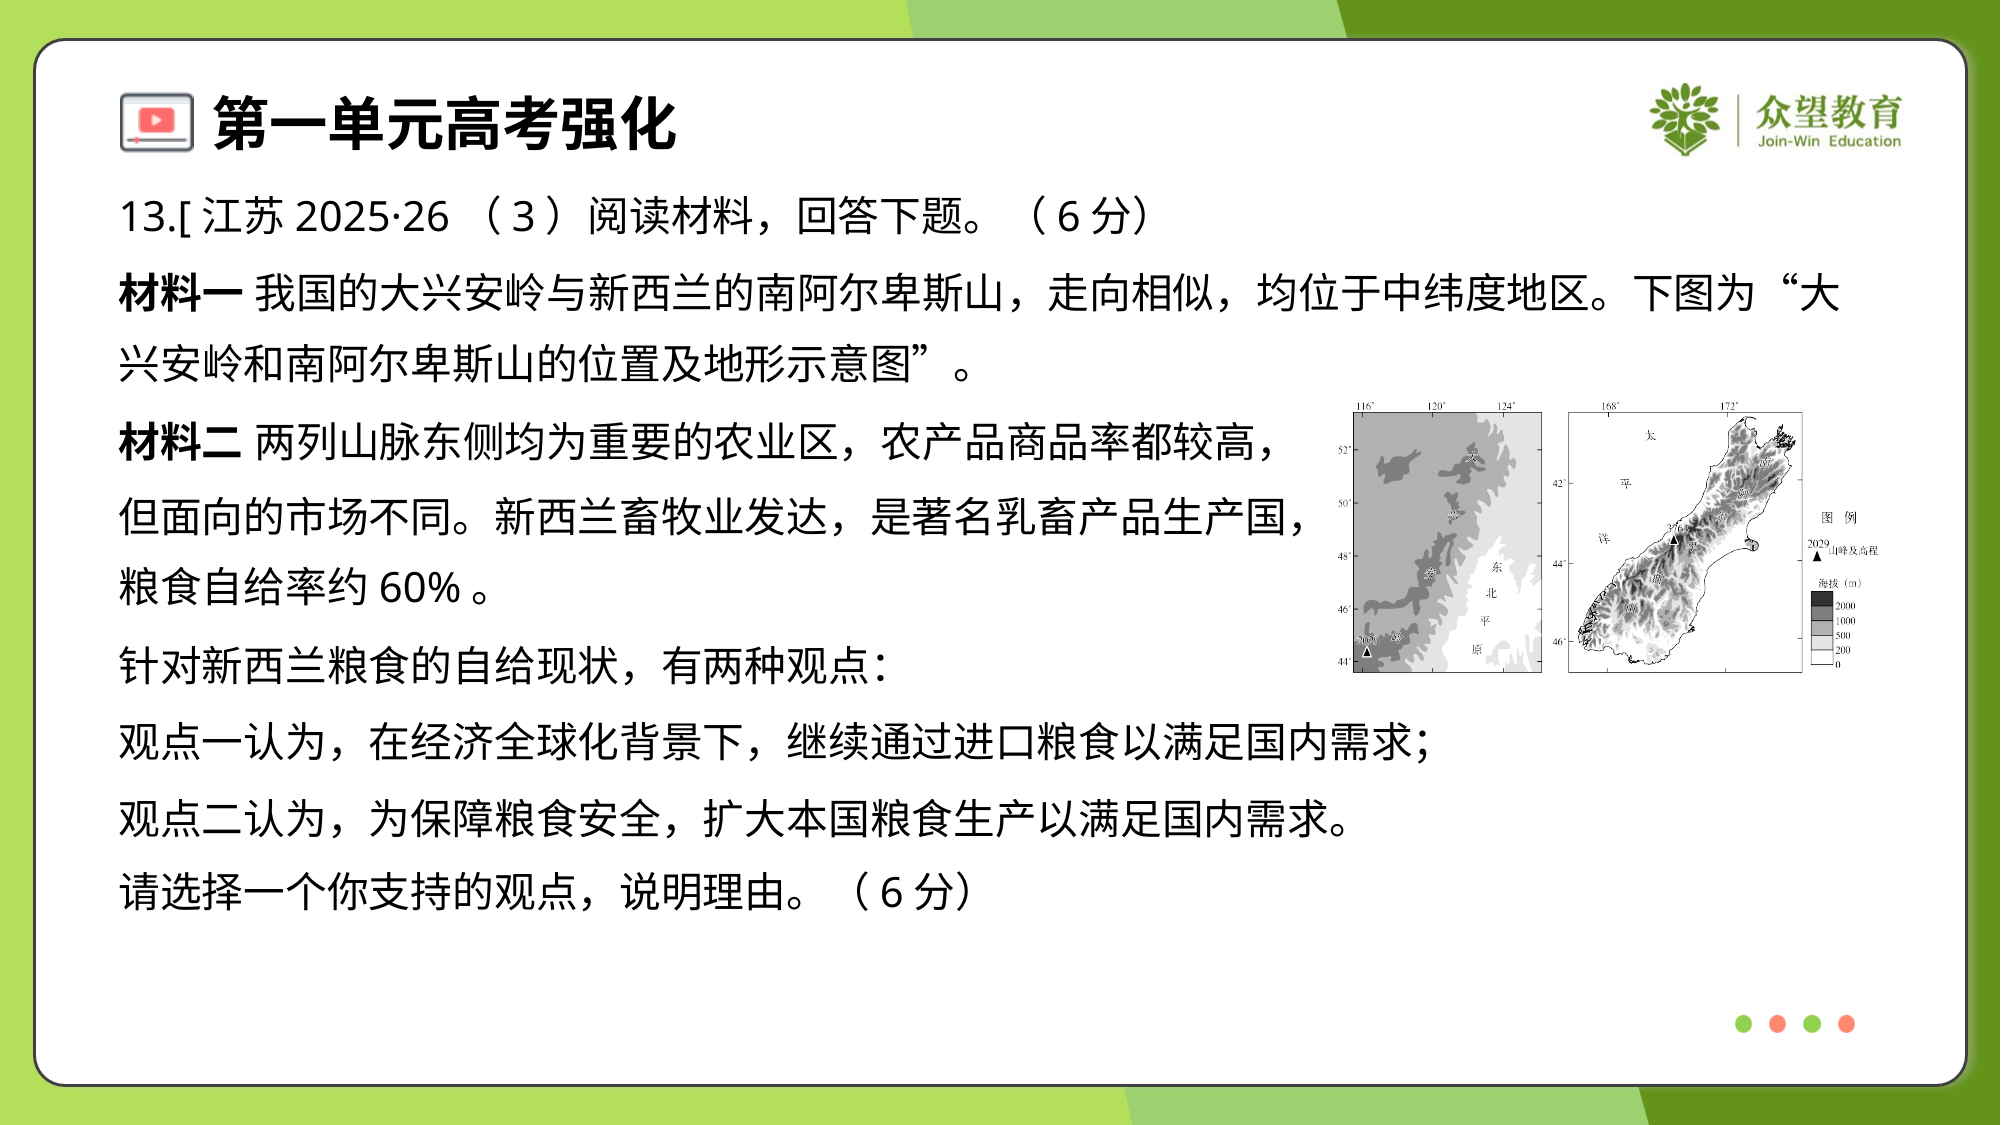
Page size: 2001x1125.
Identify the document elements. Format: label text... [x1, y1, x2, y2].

picture [0, 0, 2000, 1125]
text_box 材料二 两列山脉东侧均为重要的农业区，农产品商品率都较高， 但面向的市场不同。新西兰畜牧业发达，是著名乳畜产品生产国， 粮食自给率约60%。 [118, 390, 1320, 604]
text_box 13.[江苏2025·26（3）阅读材料，回答下题。（6分） 材料一 我国的大兴安岭与新西兰的南阿尔卑斯山，走向相似，均位于中纬度地区。下图为“大 兴安岭和南阿尔卑斯山的位置及地形示意图”。 [118, 164, 1883, 381]
text_box 观点一认为，在经济全球化背景下，继续通过进口粮食以满足国内需求； 观点二认为，为保障粮食安全，扩大本国粮食生产以满足国内需求。 请选择一个你支持的观点，说明理由。（6分） [118, 691, 1883, 909]
text_box 针对新西兰粮食的自给现状，有两种观点： [118, 614, 1320, 690]
